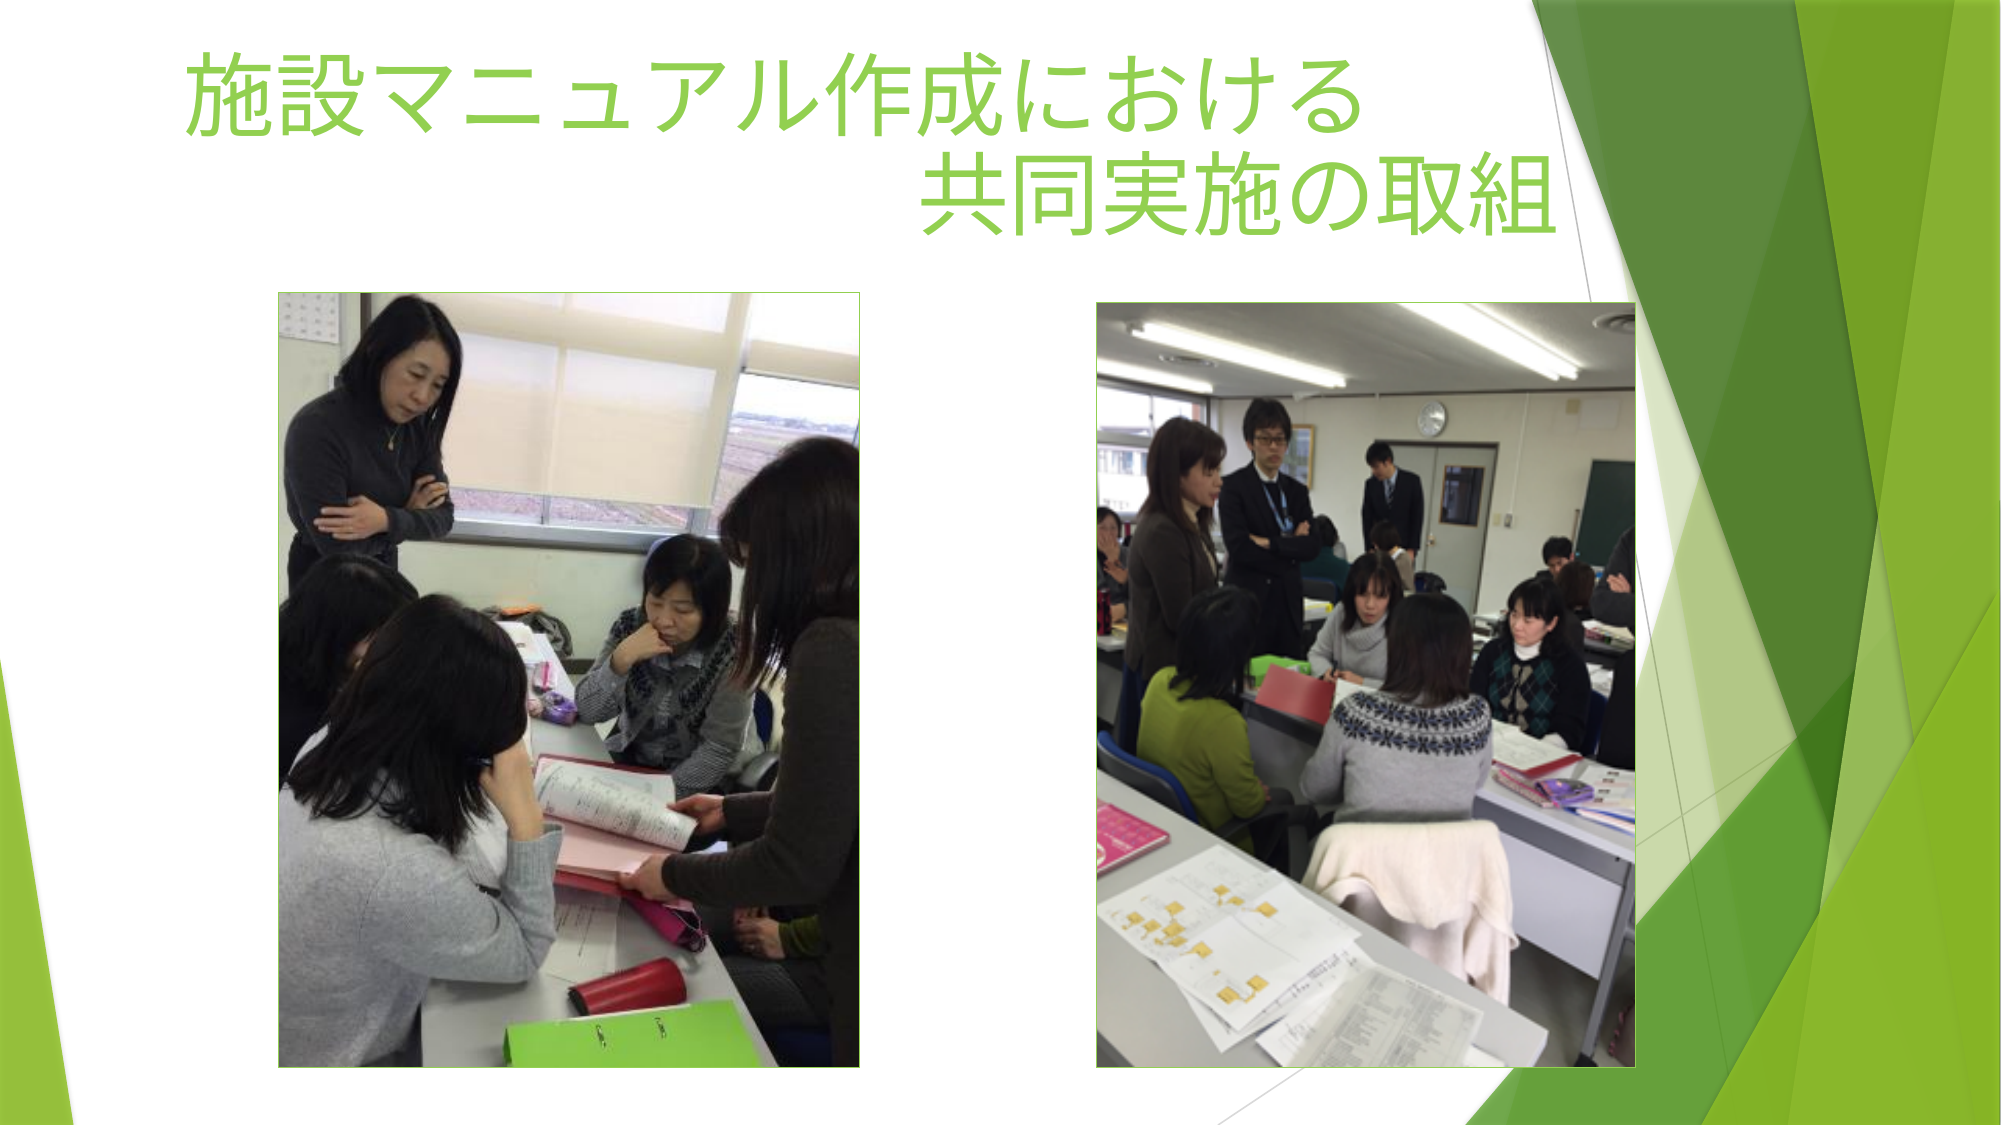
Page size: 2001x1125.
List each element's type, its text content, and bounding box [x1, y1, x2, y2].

text_box 施設マニュアル作成における 共同実施の取組 [168, 41, 1894, 259]
picture [277, 292, 860, 1069]
picture [1096, 301, 1637, 1069]
